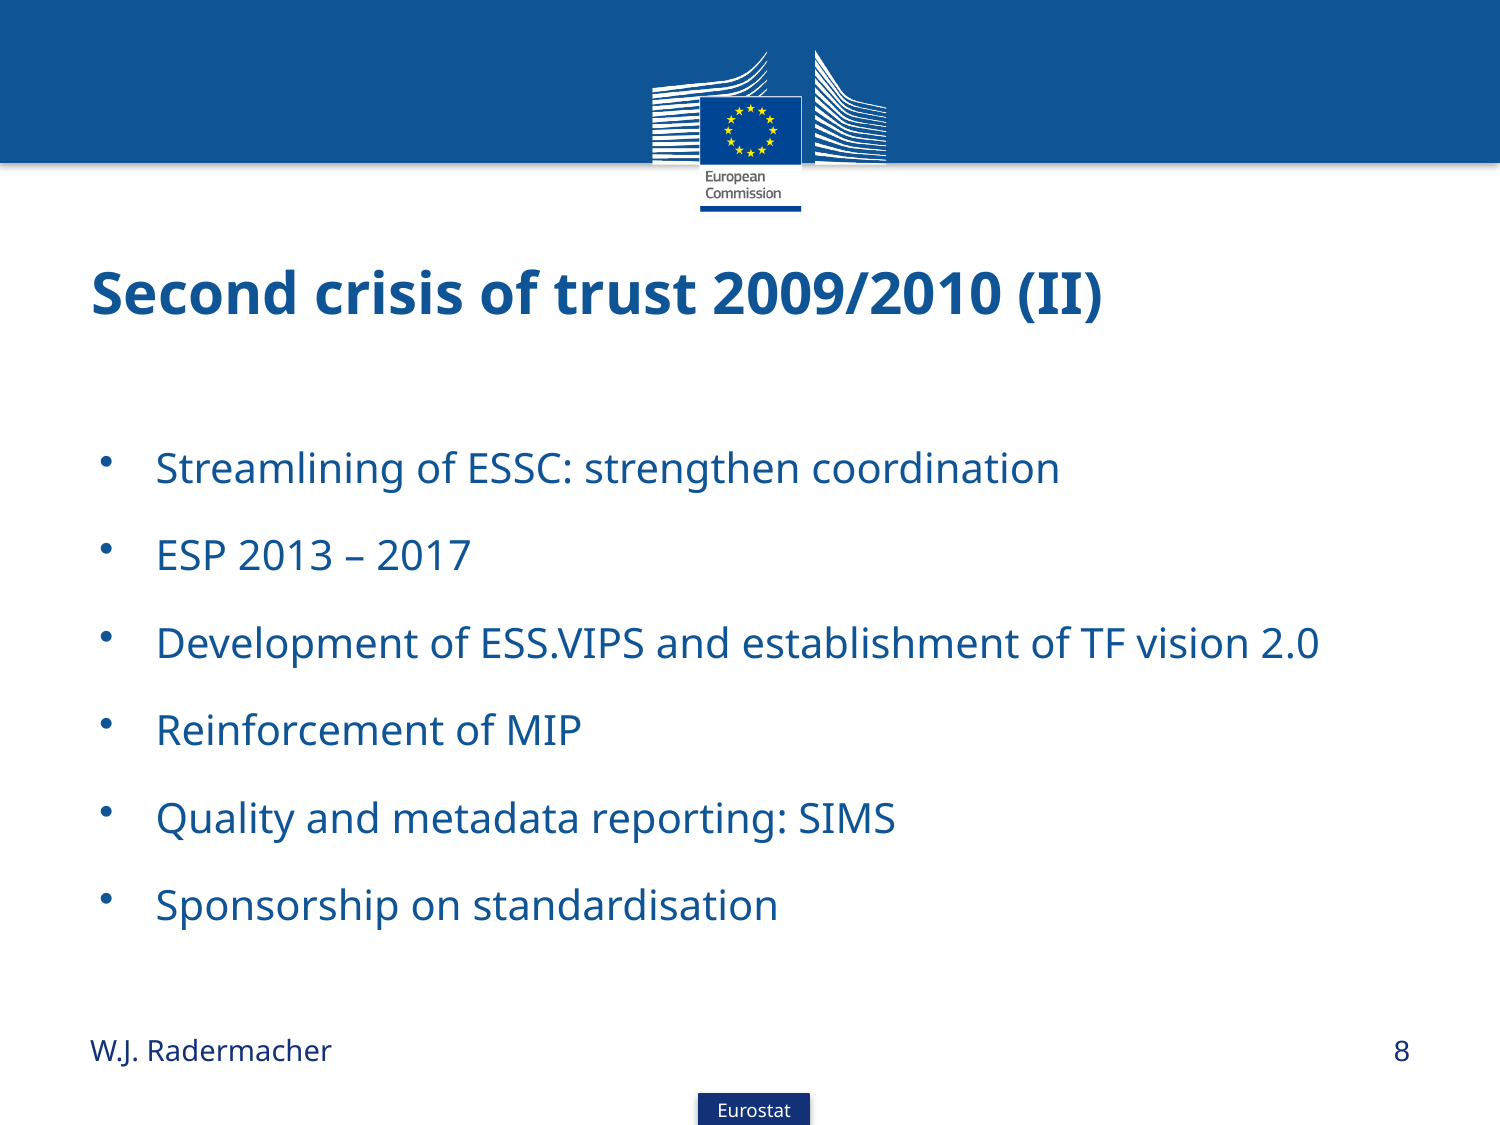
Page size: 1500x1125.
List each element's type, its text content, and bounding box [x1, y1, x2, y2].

slide_number W.J. Radermacher [74, 1024, 426, 1103]
title Second crisis of trust 2009/2010 (II) [76, 243, 1427, 339]
list Streamlining of ESSC: strengthen coordination ESP 2013 – 2017 Development of ESS.VIPS and establishment of TF vision 2.0 Reinforcement of MIP Quality and metadata reporting: SIMS Sponsorship on standardisation [84, 408, 1496, 1006]
text_box [360, 656, 798, 799]
slide_number 8 [1074, 1024, 1426, 1103]
